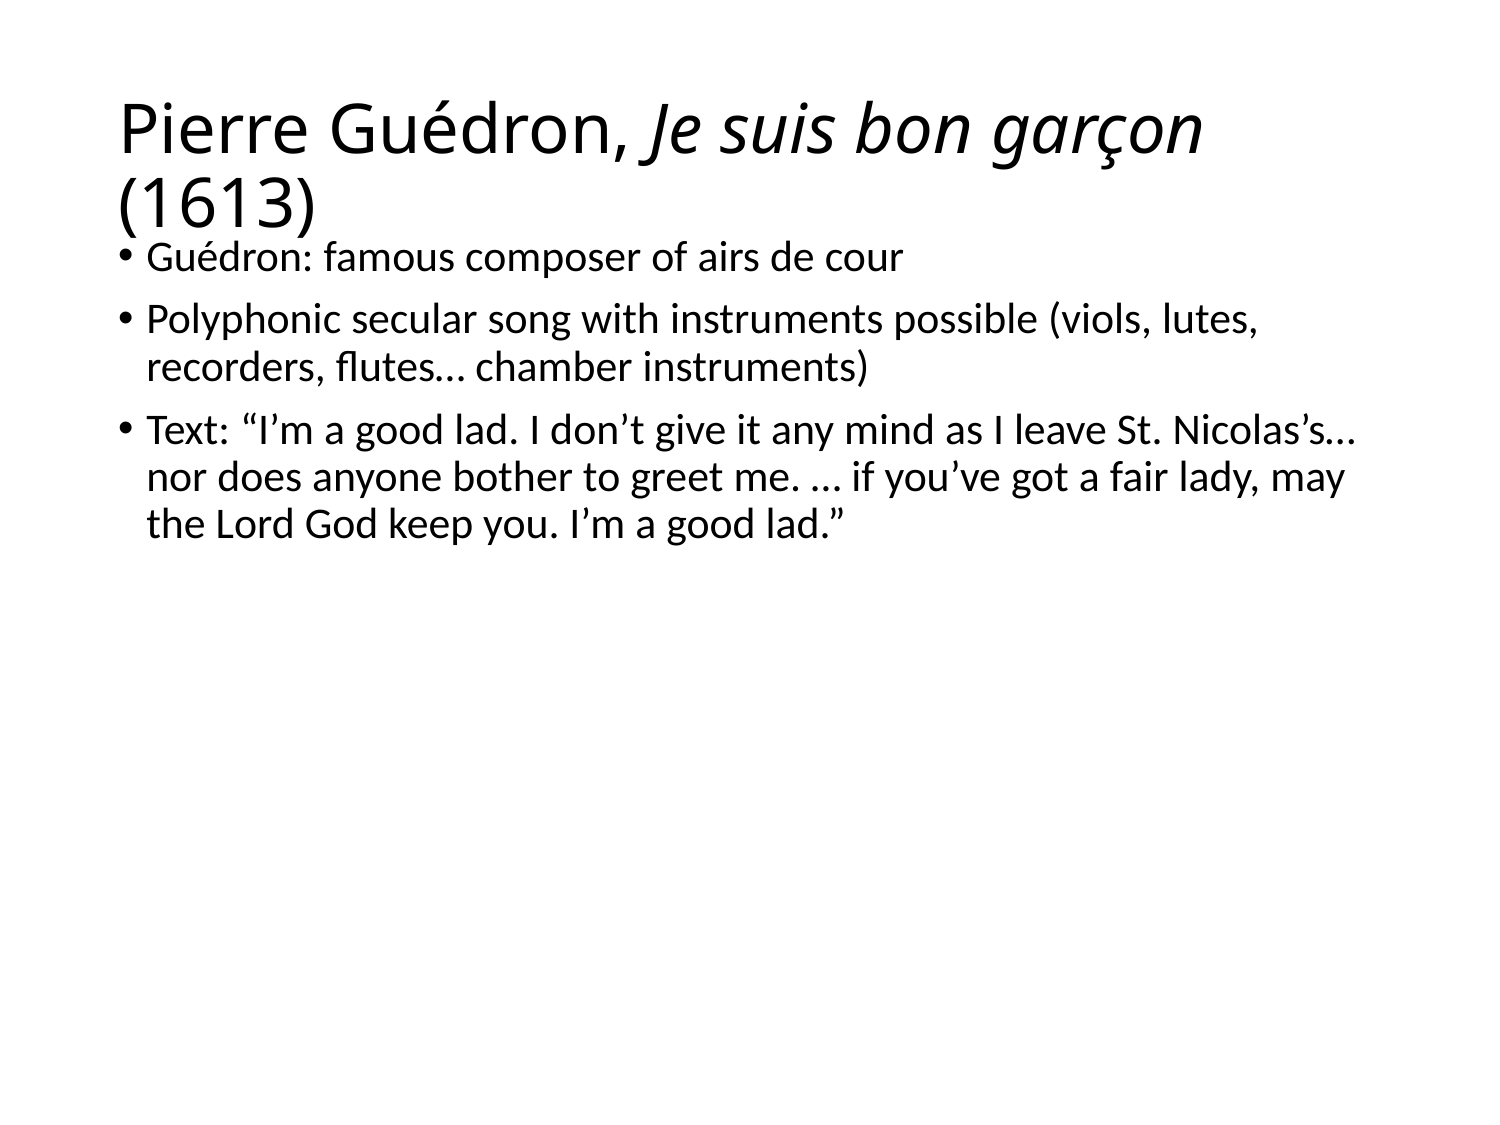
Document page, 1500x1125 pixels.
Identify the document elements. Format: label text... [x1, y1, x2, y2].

list Guédron: famous composer of airs de cour Polyphonic secular song with instruments possible (viols, lutes, recorders, flutes… chamber instruments) Text: “I’m a good lad. I don’t give it any mind as I leave St. Nicolas’s… nor does anyone bother to greet me. … if you’ve got a fair lady, may the Lord God keep you. I’m a good lad.” [103, 225, 1397, 940]
title Pierre Guédron, Je suis bon garçon (1613) [103, 59, 1397, 225]
